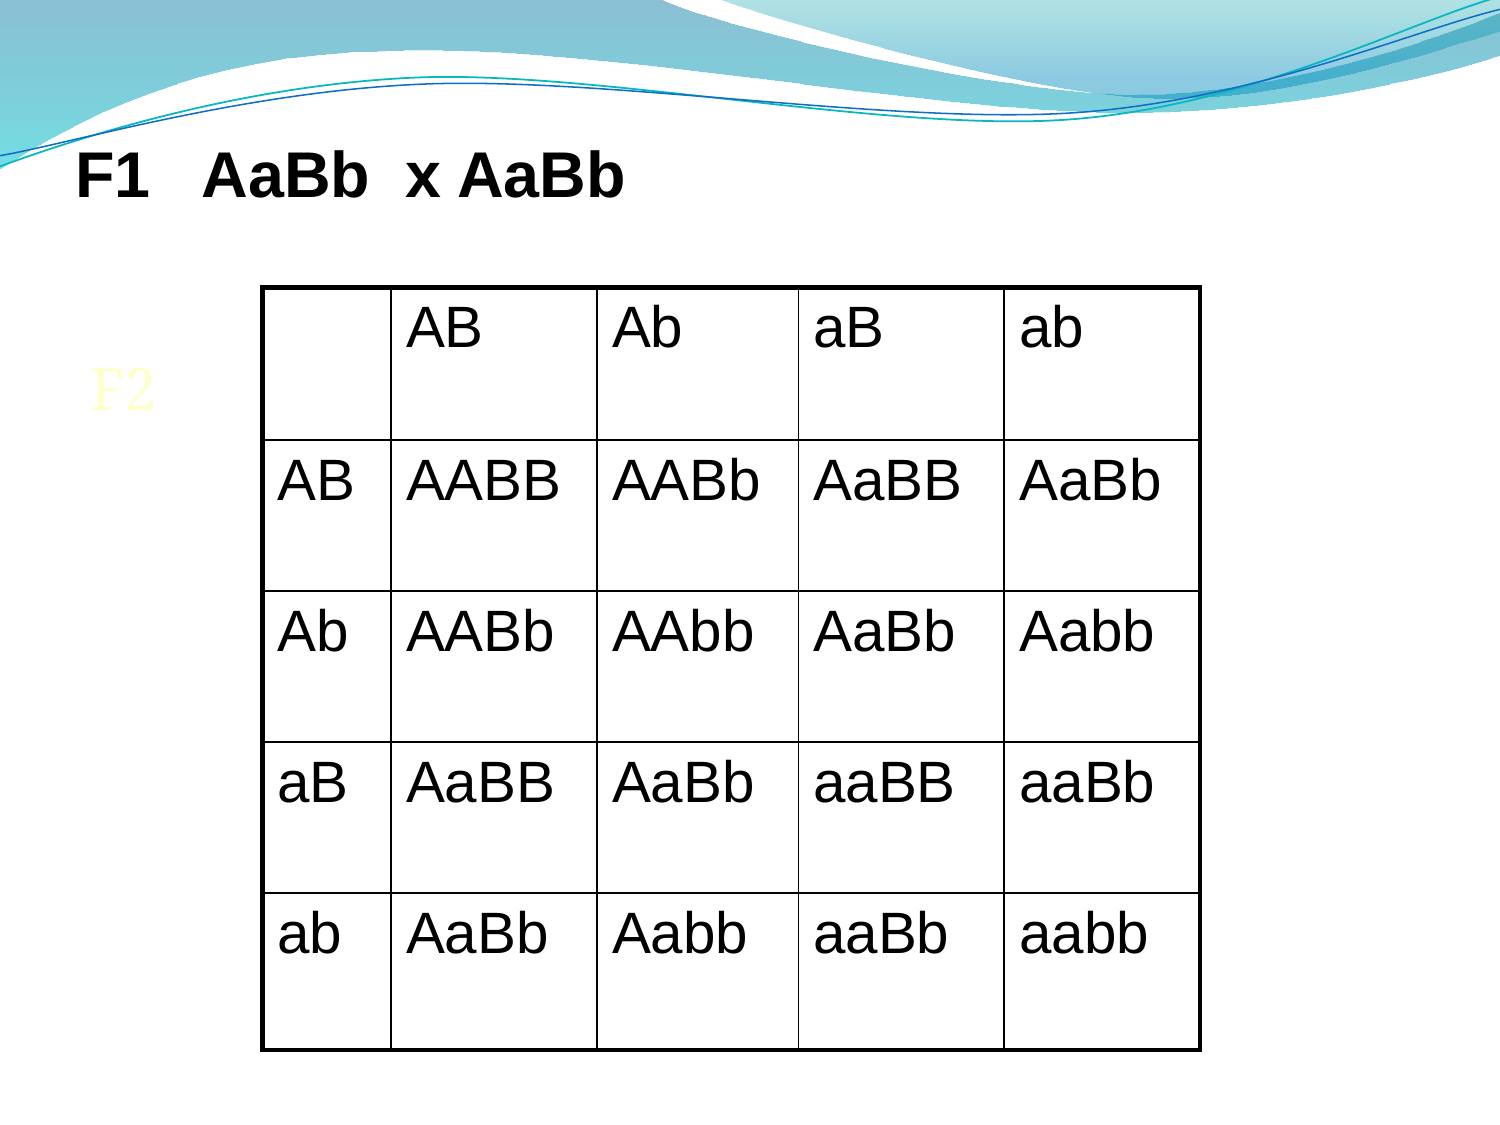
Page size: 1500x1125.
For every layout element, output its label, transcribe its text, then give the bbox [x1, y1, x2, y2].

table_cell Aabb [598, 894, 798, 1048]
table_cell AABB [392, 441, 596, 590]
table_header ab [1005, 290, 1198, 439]
table_cell AaBb [598, 743, 798, 892]
table_header aB [799, 290, 1003, 439]
table_cell AaBb [392, 894, 596, 1048]
table_cell AaBb [1005, 441, 1198, 590]
table_cell ab [265, 894, 390, 1048]
table_cell aaBB [799, 743, 1003, 892]
table_cell AAbb [598, 592, 798, 741]
table_cell AABb [598, 441, 798, 590]
table_header AB [392, 290, 596, 439]
table_cell Ab [265, 592, 390, 741]
list F2 [75, 262, 738, 1005]
table_cell AB [265, 441, 390, 590]
table_cell AABb [392, 592, 596, 741]
table_cell aaBb [1005, 743, 1198, 892]
table_cell AaBB [392, 743, 596, 892]
table_cell AaBb [799, 592, 1003, 741]
table_cell Aabb [1005, 592, 1198, 741]
title F1 AaBb x AaBb [75, 125, 1425, 288]
table_cell aB [265, 743, 390, 892]
table_header [265, 290, 390, 439]
table_cell aabb [1005, 894, 1198, 1048]
table_cell aaBb [799, 894, 1003, 1048]
table_cell AaBB [799, 441, 1003, 590]
table_header Ab [598, 290, 798, 439]
